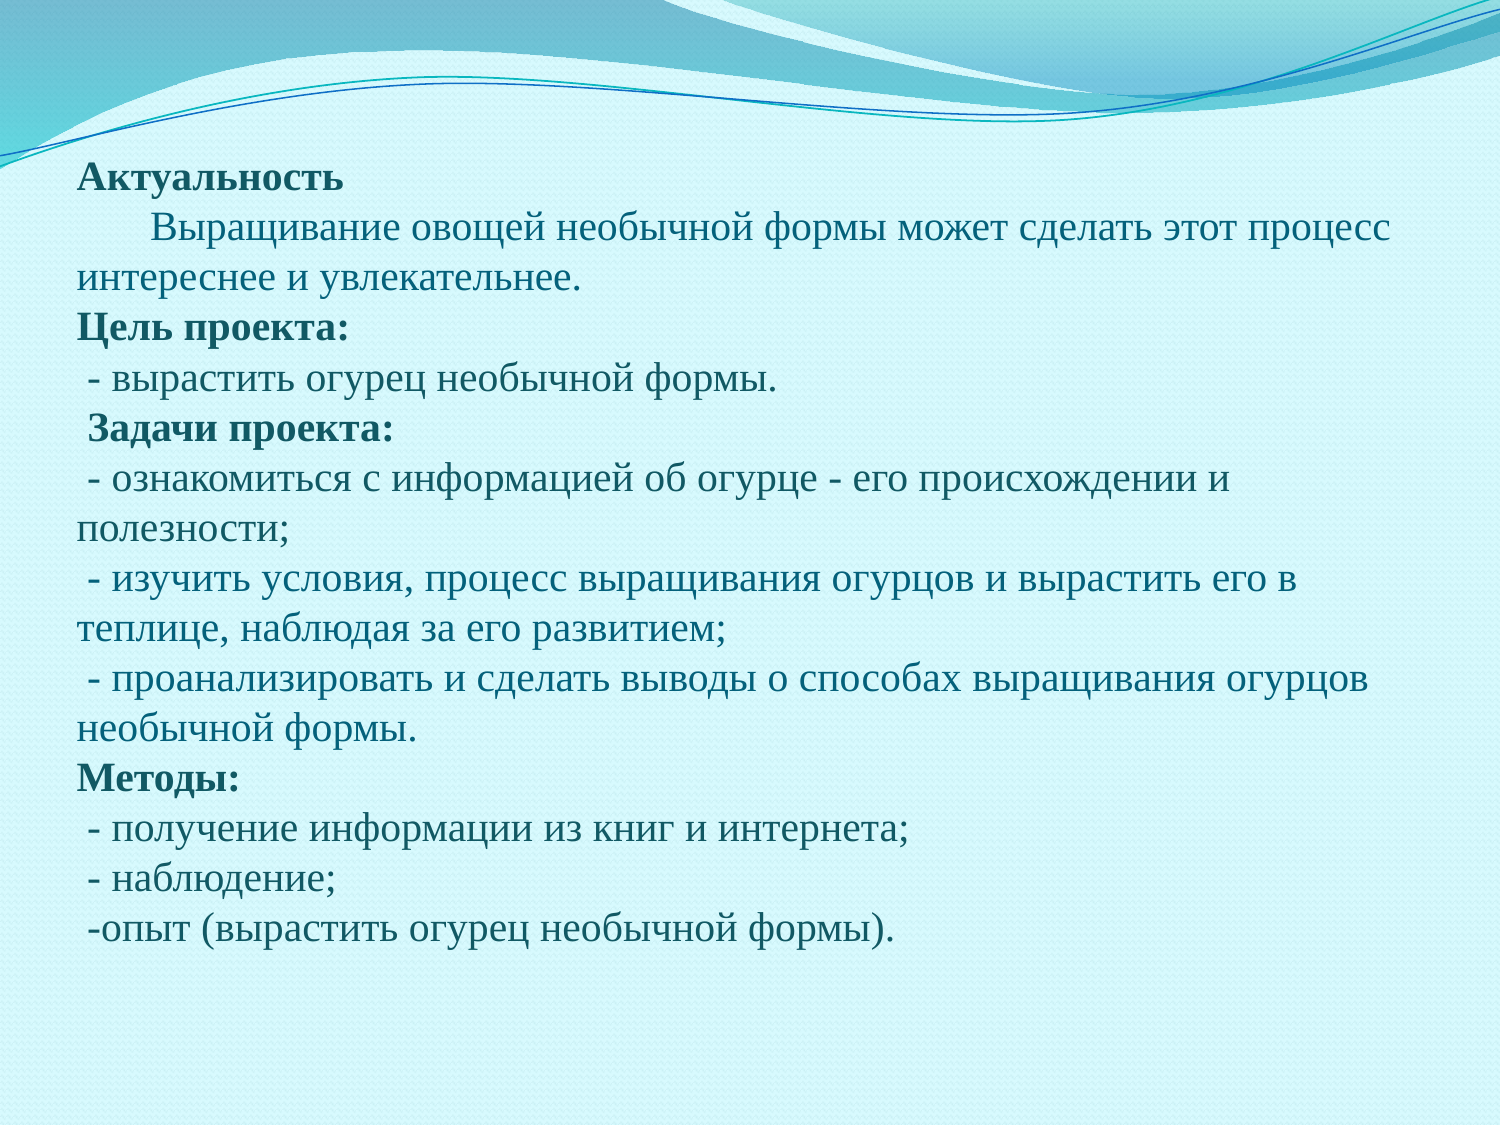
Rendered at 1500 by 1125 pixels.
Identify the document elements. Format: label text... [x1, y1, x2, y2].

title Актуальность Выращивание овощей необычной формы может сделать этот процесс интереснее и увлекательнее. Цель проекта: - вырастить огурец необычной формы. Задачи проекта: - ознакомиться с информацией об огурце - его происхождении и полезности; - изучить условия, процесс выращивания огурцов и вырастить его в теплице, наблюдая за его развитием; - проанализировать и сделать выводы о способах выращивания огурцов необычной формы. Методы: - получение информации из книг и интернета; - наблюдение; -опыт (вырастить огурец необычной формы). [76, 149, 1447, 1000]
